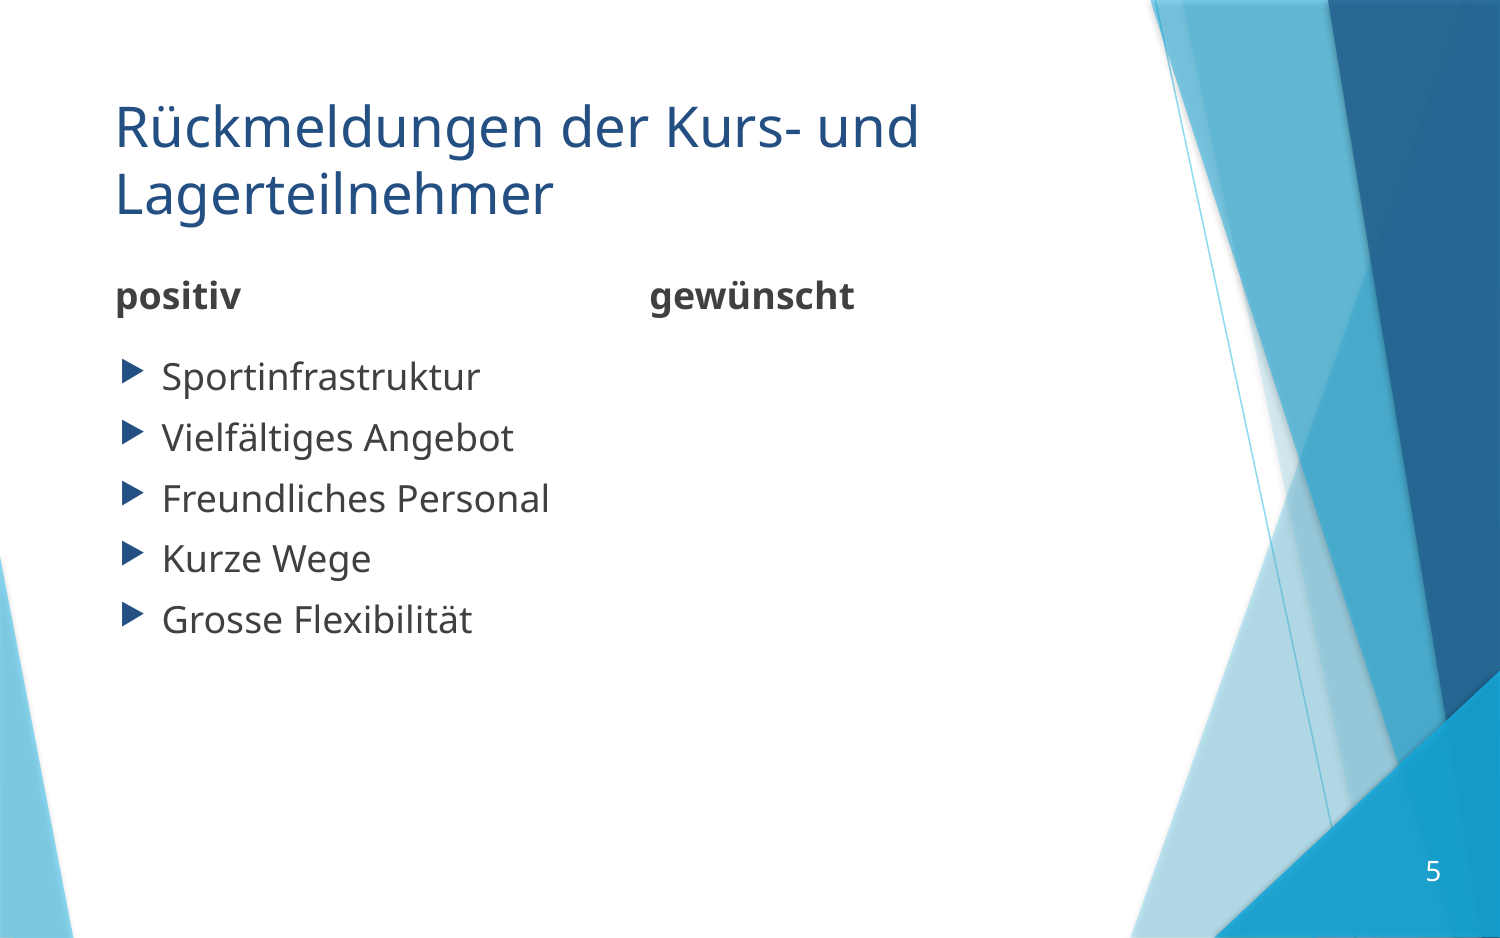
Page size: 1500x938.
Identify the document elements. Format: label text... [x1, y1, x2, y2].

list Sportinfrastruktur Vielfältiges Angebot Freundliches Personal Kurze Wege Grosse Flexibilität [104, 345, 612, 818]
list positiv [99, 246, 607, 325]
slide_number 5 [1372, 847, 1457, 898]
list gewünscht [634, 246, 1142, 325]
title Rückmeldungen der Kurs- und Lagerteilnehmer [99, 83, 1142, 231]
